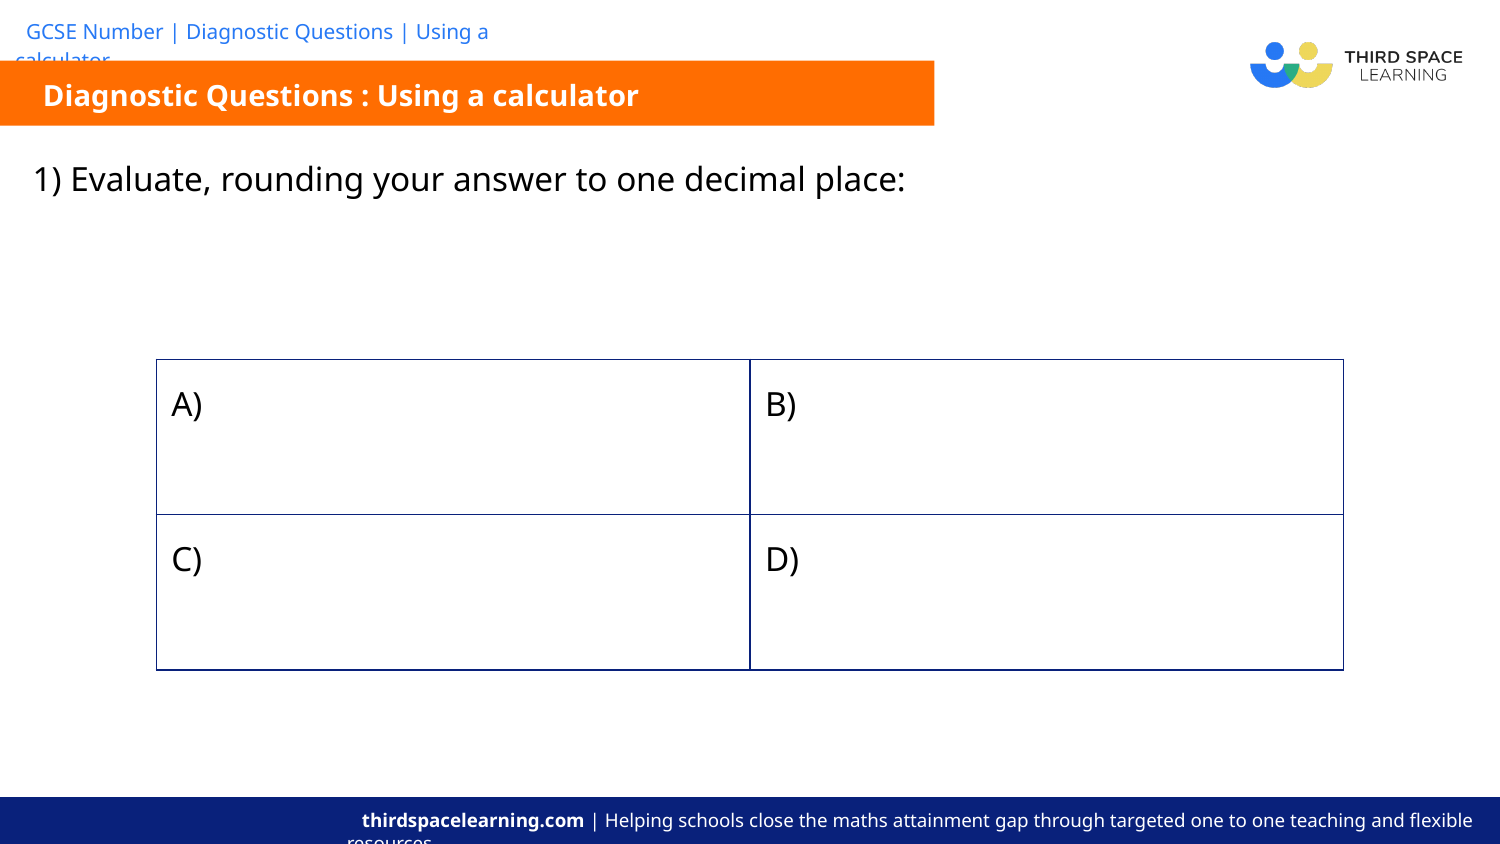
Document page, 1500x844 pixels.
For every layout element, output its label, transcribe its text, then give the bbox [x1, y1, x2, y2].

picture [1250, 33, 1465, 99]
text_box Diagnostic Questions : Using a calculator [27, 61, 778, 127]
